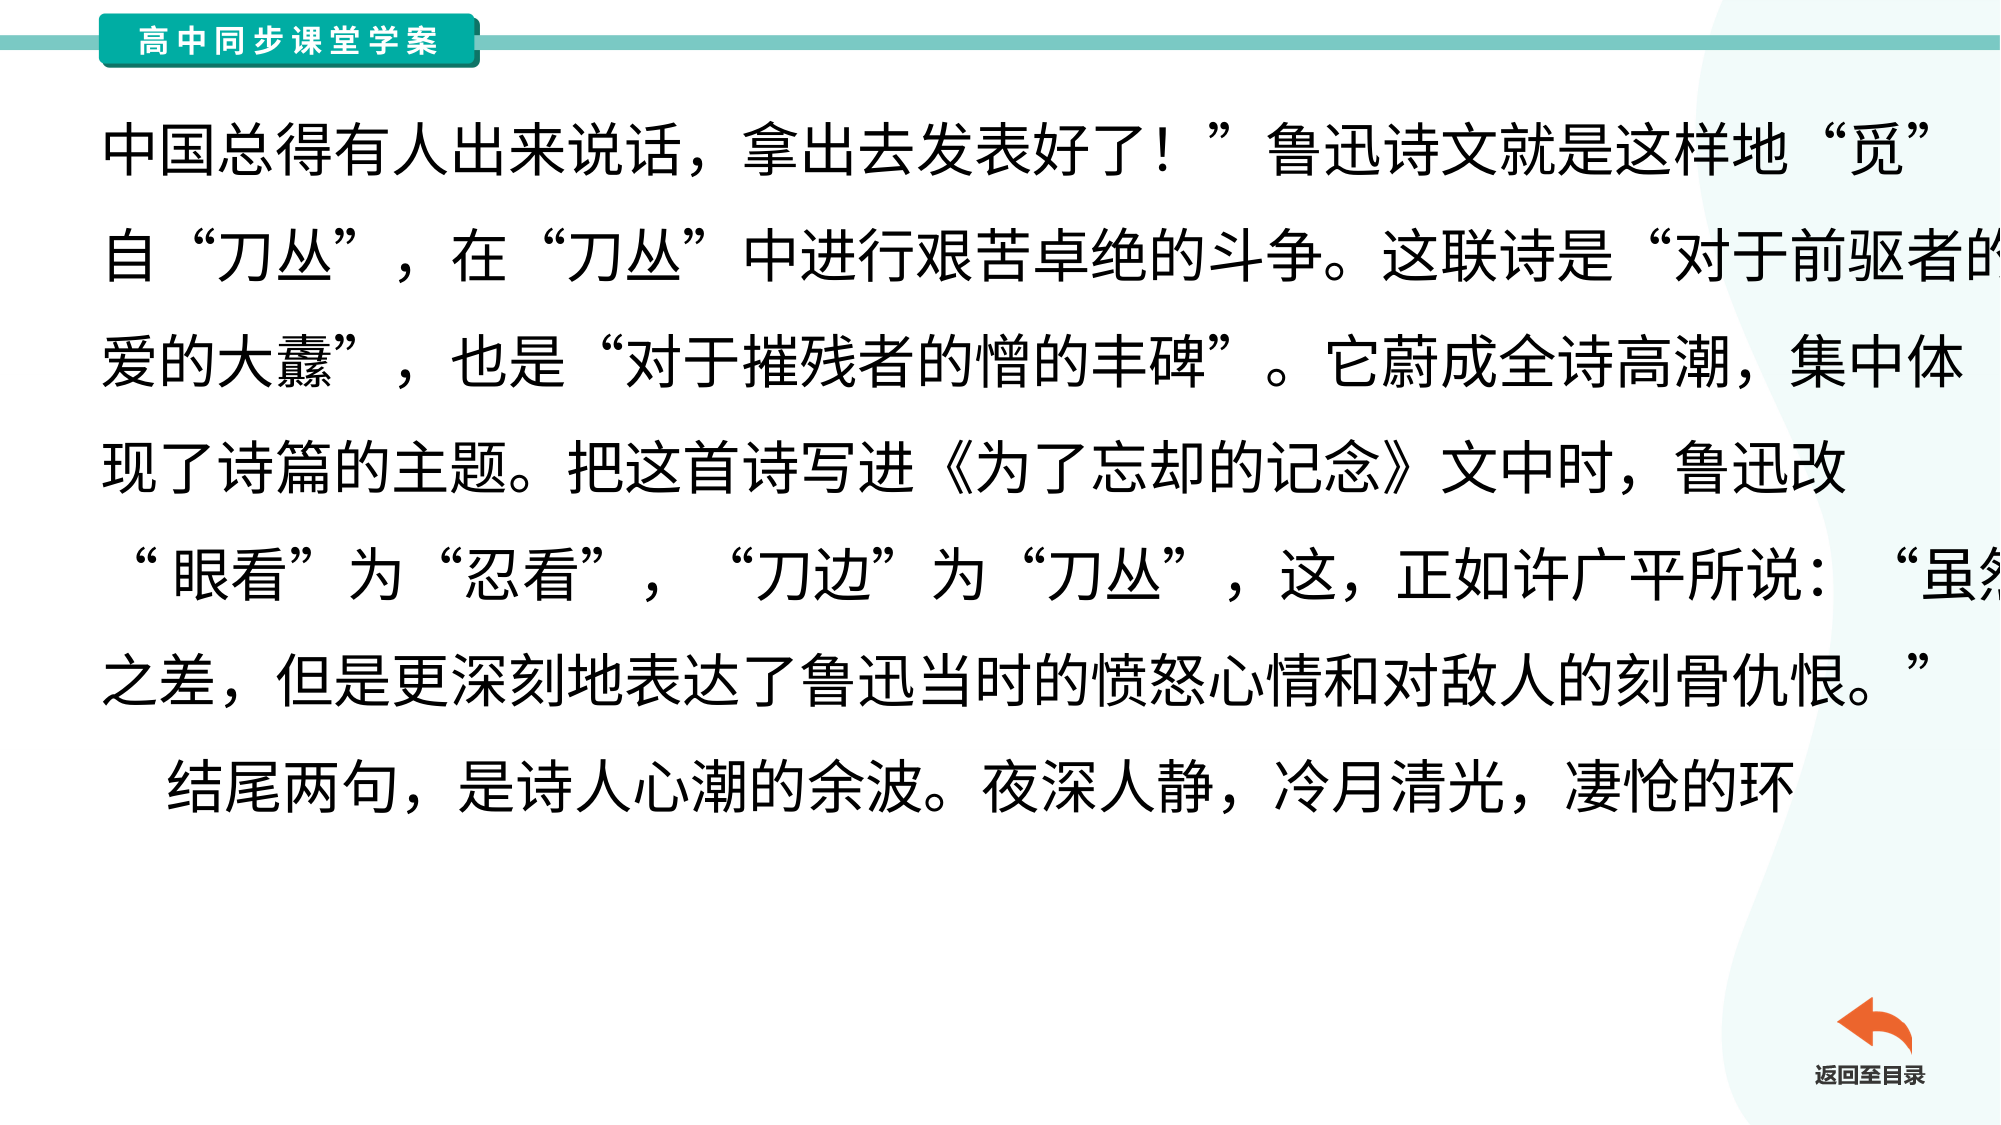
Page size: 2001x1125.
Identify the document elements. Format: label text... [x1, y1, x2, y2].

picture [0, 0, 2000, 1125]
text_box 中国总得有人出来说话，拿出去发表好了！”鲁迅诗文就是这样地“觅” 自“刀丛”，在“刀丛”中进行艰苦卓绝的斗争。这联诗是“对于前驱者的 爱的大纛”，也是“对于摧残者的憎的丰碑”。它蔚成全诗高潮，集中体 现了诗篇的主题。把这首诗写进《为了忘却的记念》文中时，鲁迅改 “眼看”为“忍看”，“刀边”为“刀丛”，这，正如许广平所说：“虽然两字 之差，但是更深刻地表达了鲁迅当时的愤怒心情和对敌人的刻骨仇恨。” 结尾两句，是诗人心潮的余波。夜深人静，冷月清光，凄怆的环 [100, 76, 1899, 821]
